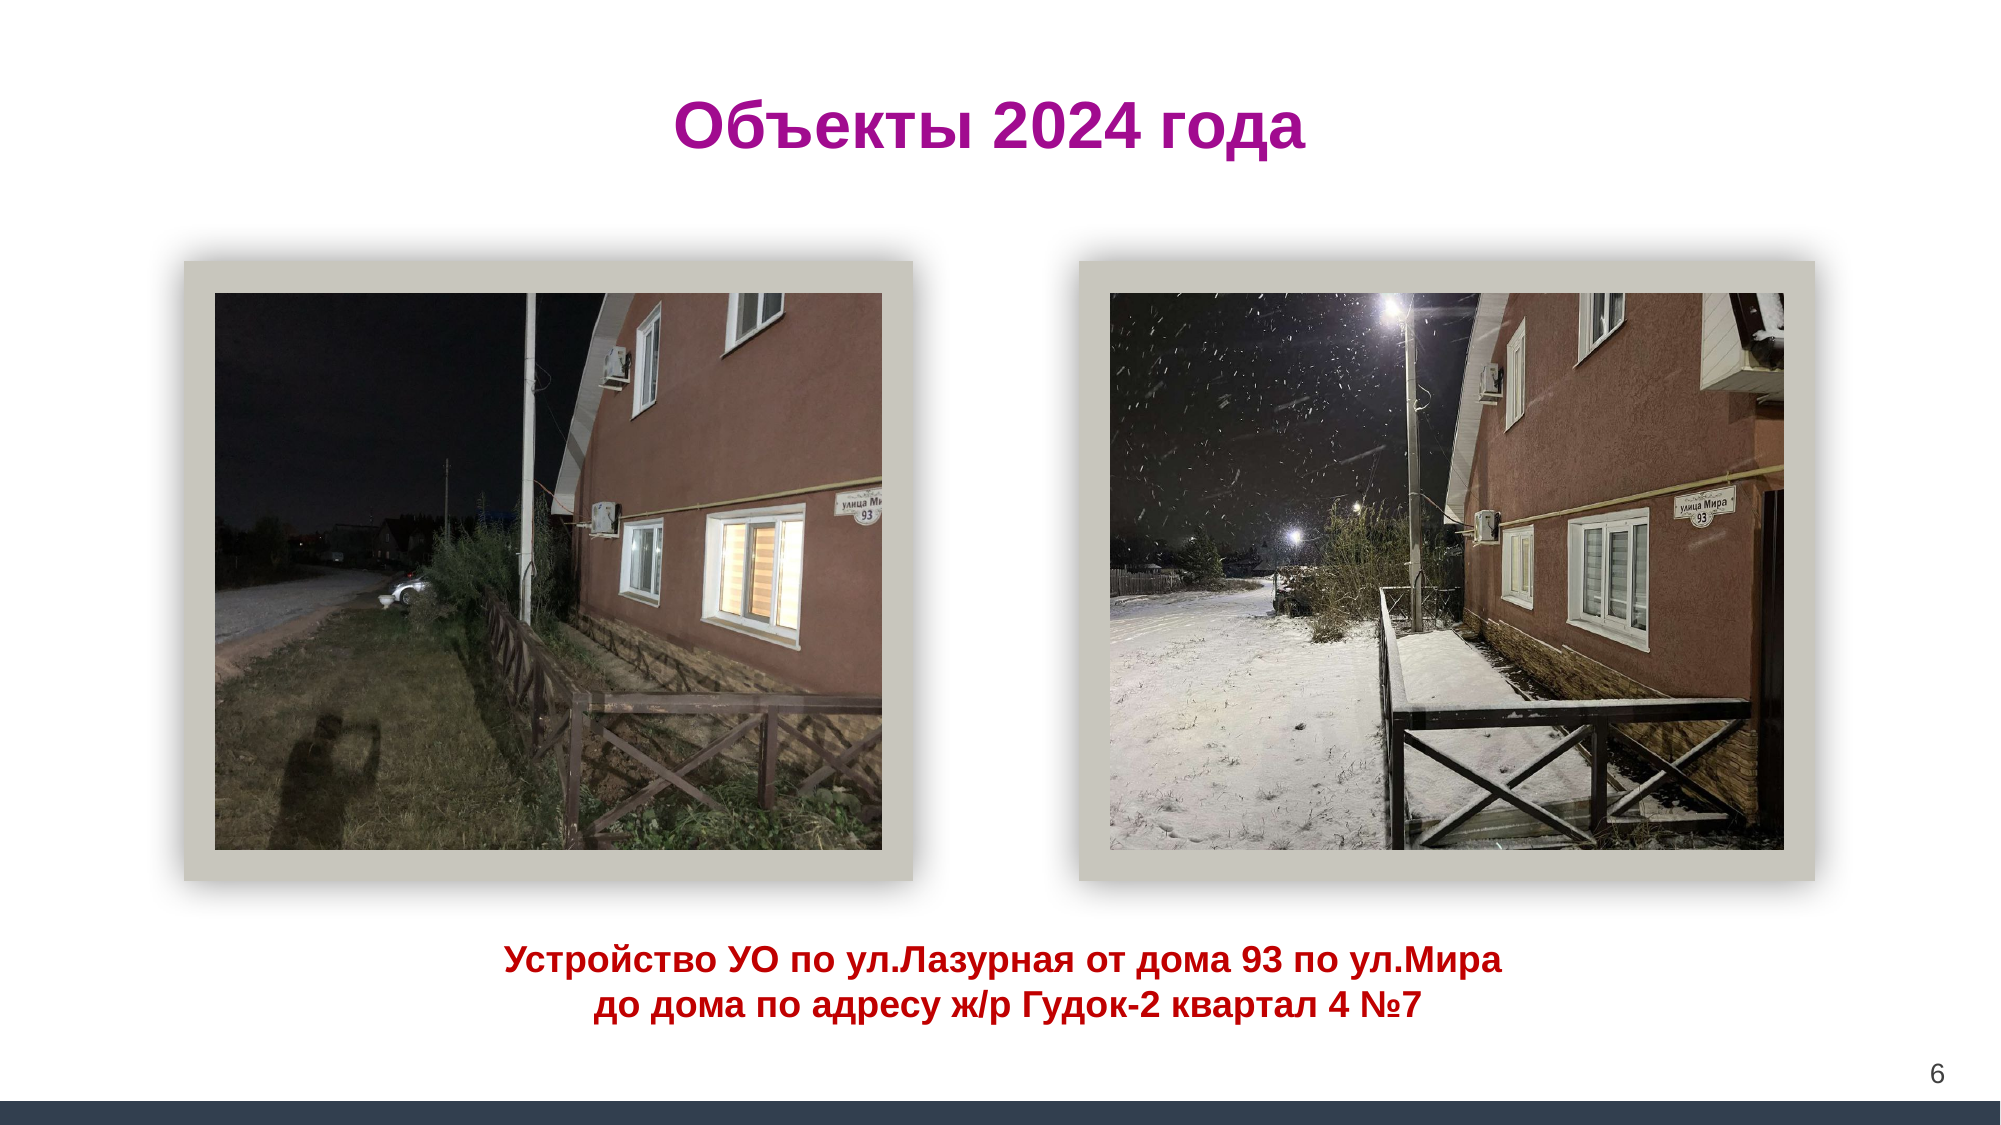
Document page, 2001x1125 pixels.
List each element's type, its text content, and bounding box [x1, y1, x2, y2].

picture [1109, 292, 1784, 850]
picture [215, 292, 883, 850]
text_box Устройство УО по ул.Лазурная от дома 93 по ул.Мира до дома по адресу ж/р Гудок-2 квартал 4 №7 [124, 927, 1893, 1033]
title Объекты 2024 года [44, 59, 1936, 194]
slide_number 6 [1510, 1042, 1961, 1103]
